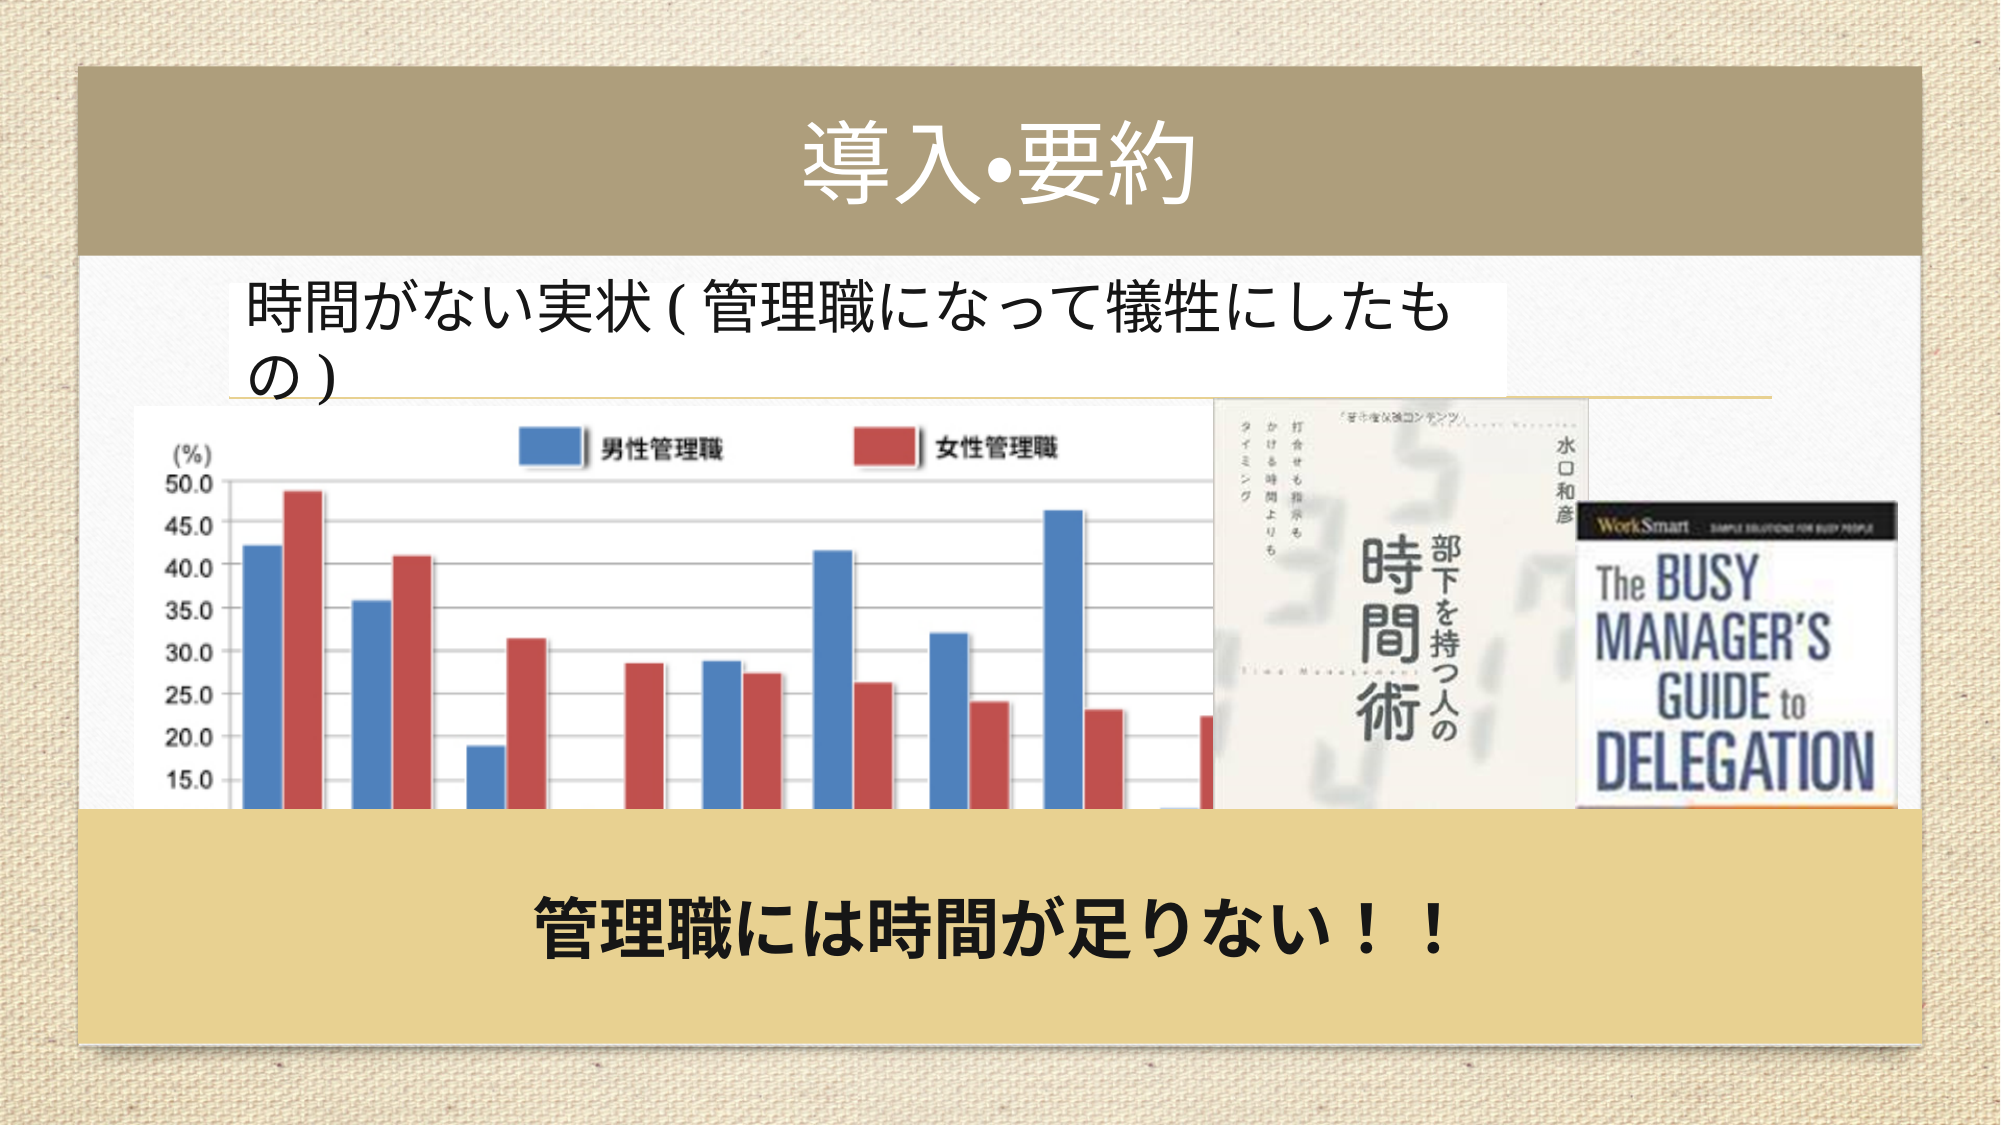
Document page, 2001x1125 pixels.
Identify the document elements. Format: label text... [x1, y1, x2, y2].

picture [0, 0, 2001, 1125]
text_box 時間がない実状(管理職になって犠牲にしたもの) [229, 283, 1507, 397]
text_box 管理職には時間が足りない！！ [77, 808, 1923, 1045]
title 導入・要約 [77, 65, 1923, 257]
